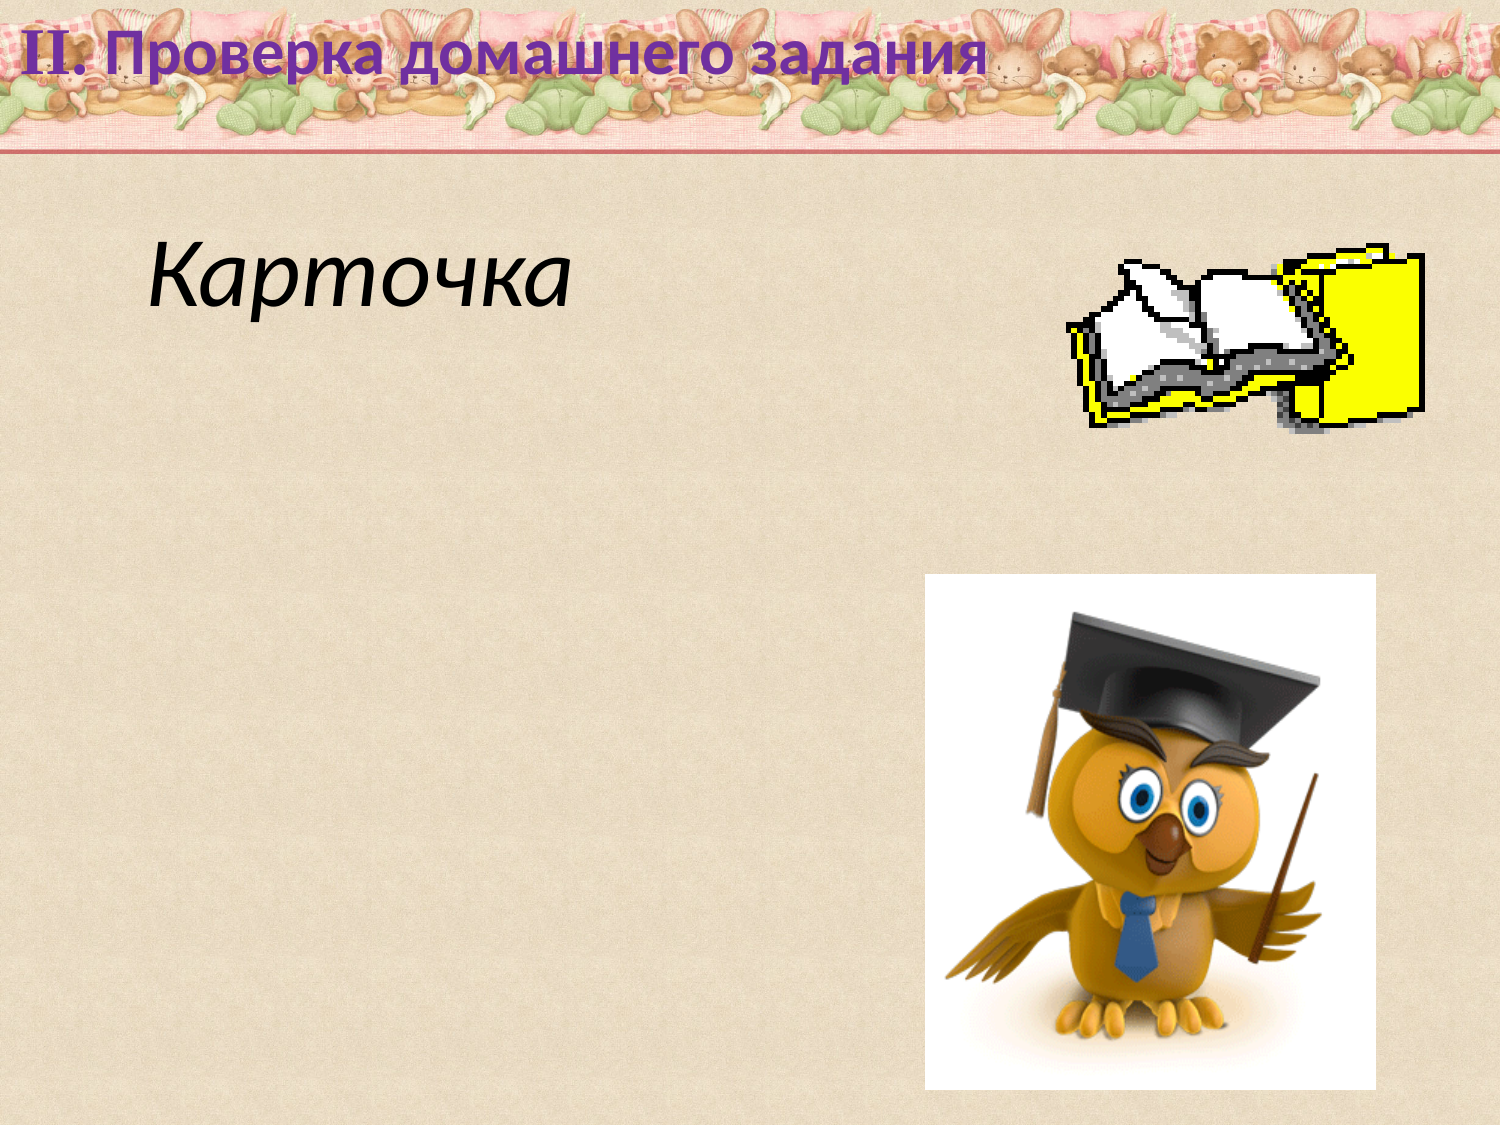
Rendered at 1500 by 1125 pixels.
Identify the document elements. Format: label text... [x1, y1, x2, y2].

text_box Карточка [130, 199, 590, 334]
text_box II. Проверка домашнего задания [4, 0, 1007, 96]
picture [0, 0, 1500, 1125]
